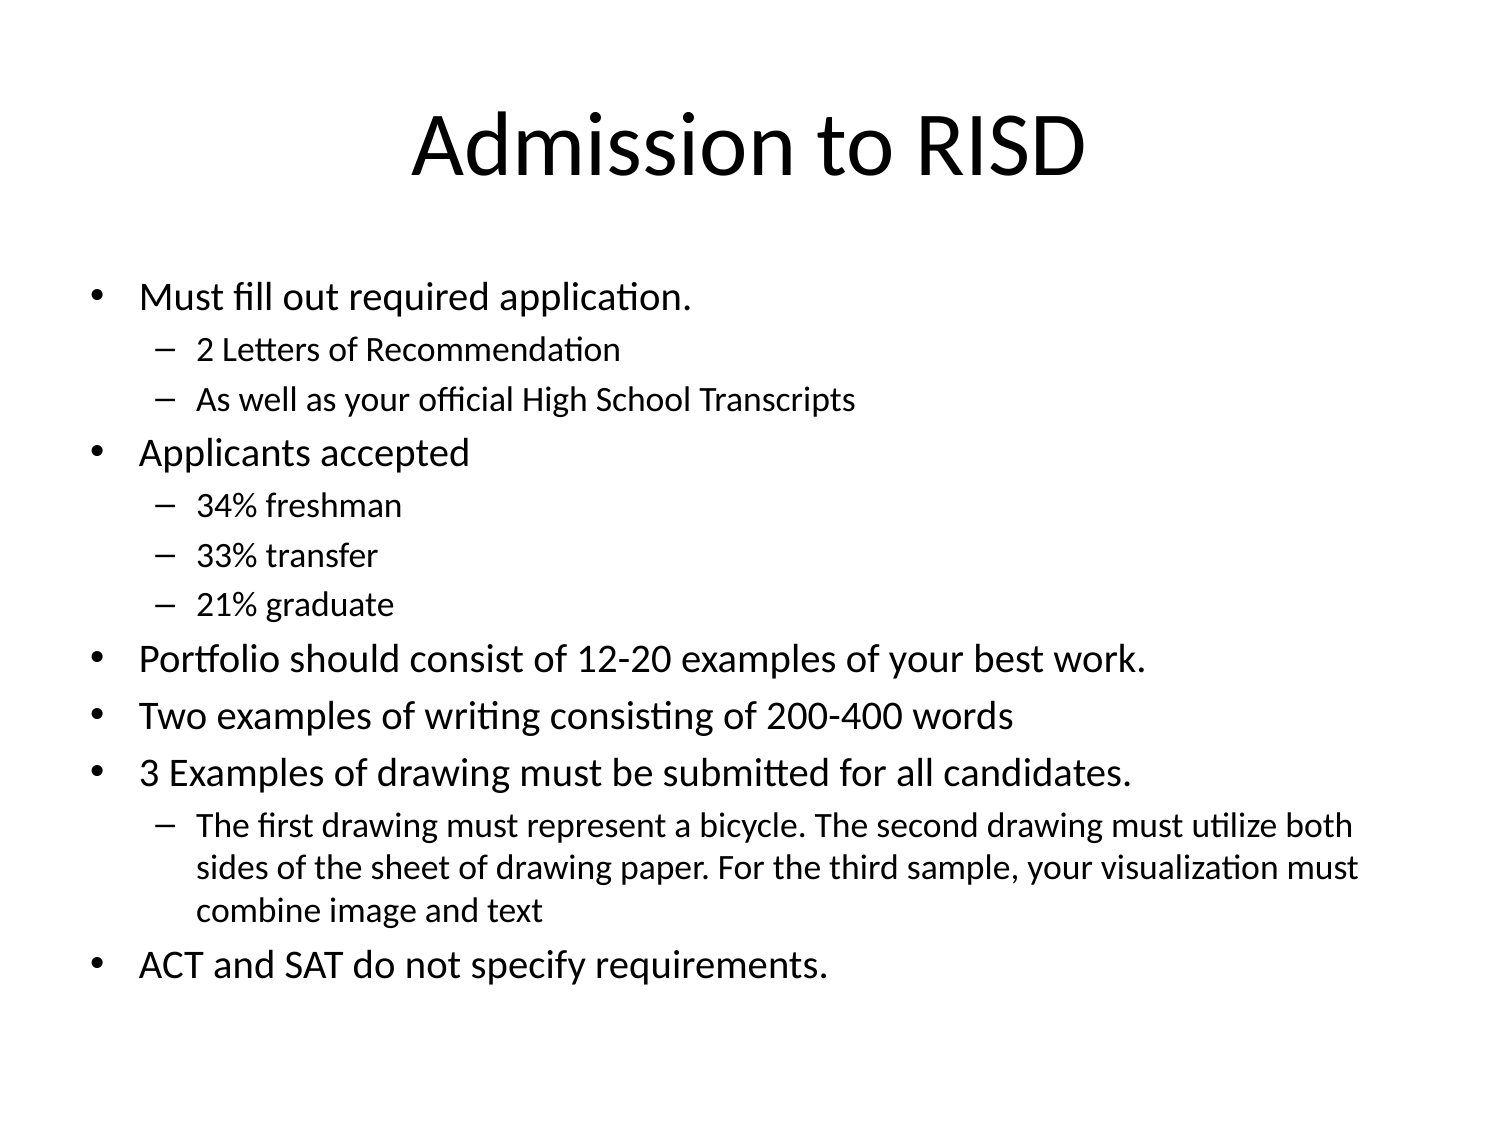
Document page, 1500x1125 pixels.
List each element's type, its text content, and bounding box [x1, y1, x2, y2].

list Must fill out required application. 2 Letters of Recommendation As well as your official High School Transcripts Applicants accepted 34% freshman 33% transfer 21% graduate Portfolio should consist of 12-20 examples of your best work. Two examples of writing consisting of 200-400 words 3 Examples of drawing must be submitted for all candidates. The first drawing must represent a bicycle. The second drawing must utilize both sides of the sheet of drawing paper. For the third sample, your visualization must combine image and text ACT and SAT do not specify requirements. [75, 262, 1425, 1005]
title Admission to RISD [75, 45, 1425, 233]
